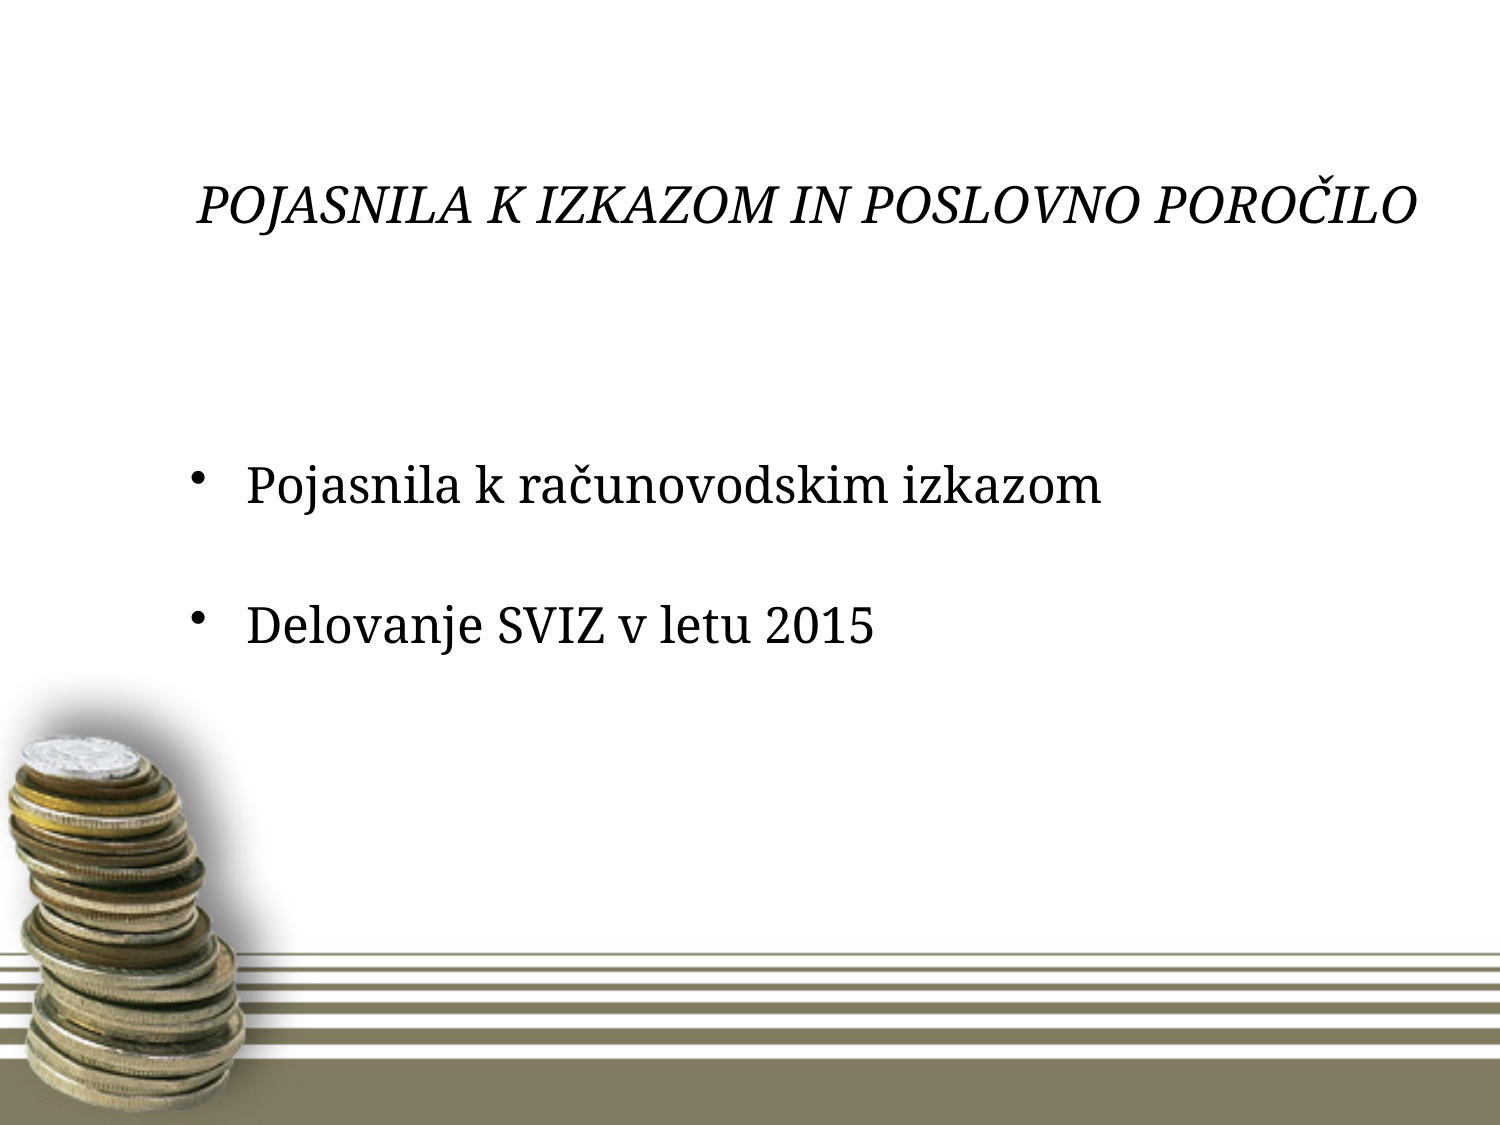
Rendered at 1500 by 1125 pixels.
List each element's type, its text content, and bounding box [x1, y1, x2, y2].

title POJASNILA K IZKAZOM IN POSLOVNO POROČILO [171, 78, 1447, 266]
list Pojasnila k računovodskim izkazom Delovanje SVIZ v letu 2015 [174, 262, 1450, 938]
picture [0, 0, 1500, 1125]
